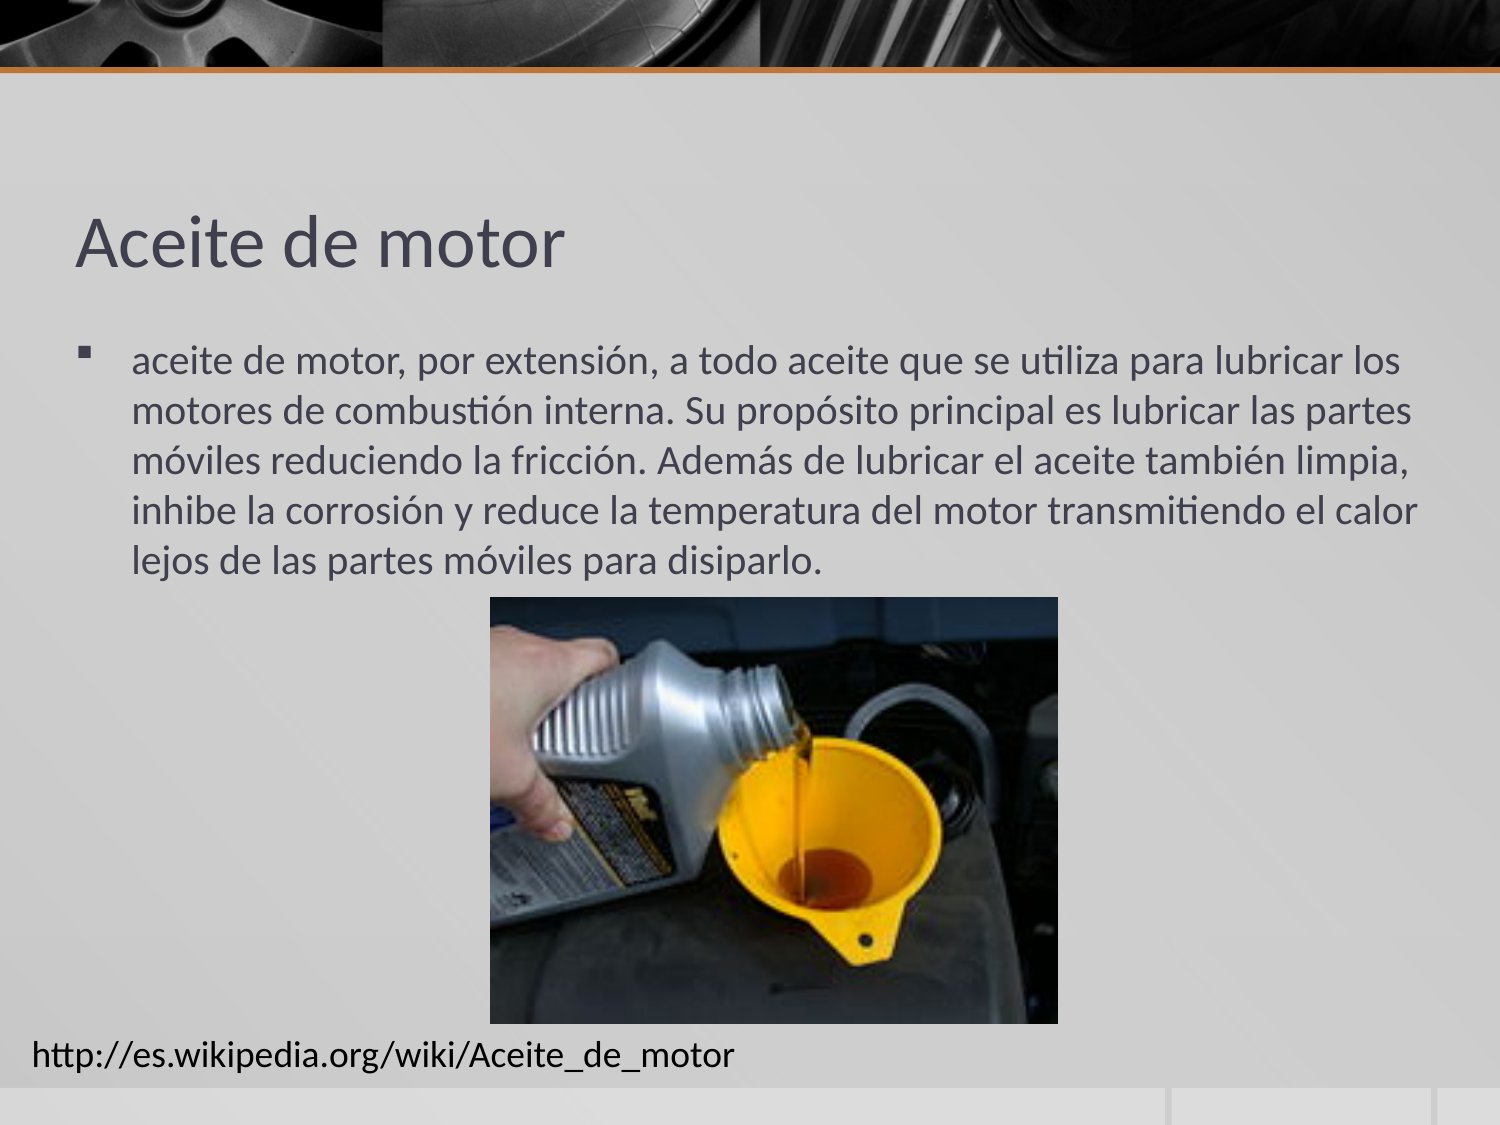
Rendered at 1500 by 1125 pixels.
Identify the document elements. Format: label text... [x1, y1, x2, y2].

title Aceite de motor [75, 162, 1425, 313]
list aceite de motor, por extensión, a todo aceite que se utiliza para lubricar los motores de combustión interna. Su propósito principal es lubricar las partes móviles reduciendo la fricción. Además de lubricar el aceite también limpia, inhibe la corrosión y reduce la temperatura del motor transmitiendo el calor lejos de las partes móviles para disiparlo. [75, 324, 1425, 1005]
picture [0, 0, 1500, 67]
picture [489, 597, 1058, 1024]
text_box http://es.wikipedia.org/wiki/Aceite_de_motor [16, 1023, 751, 1083]
